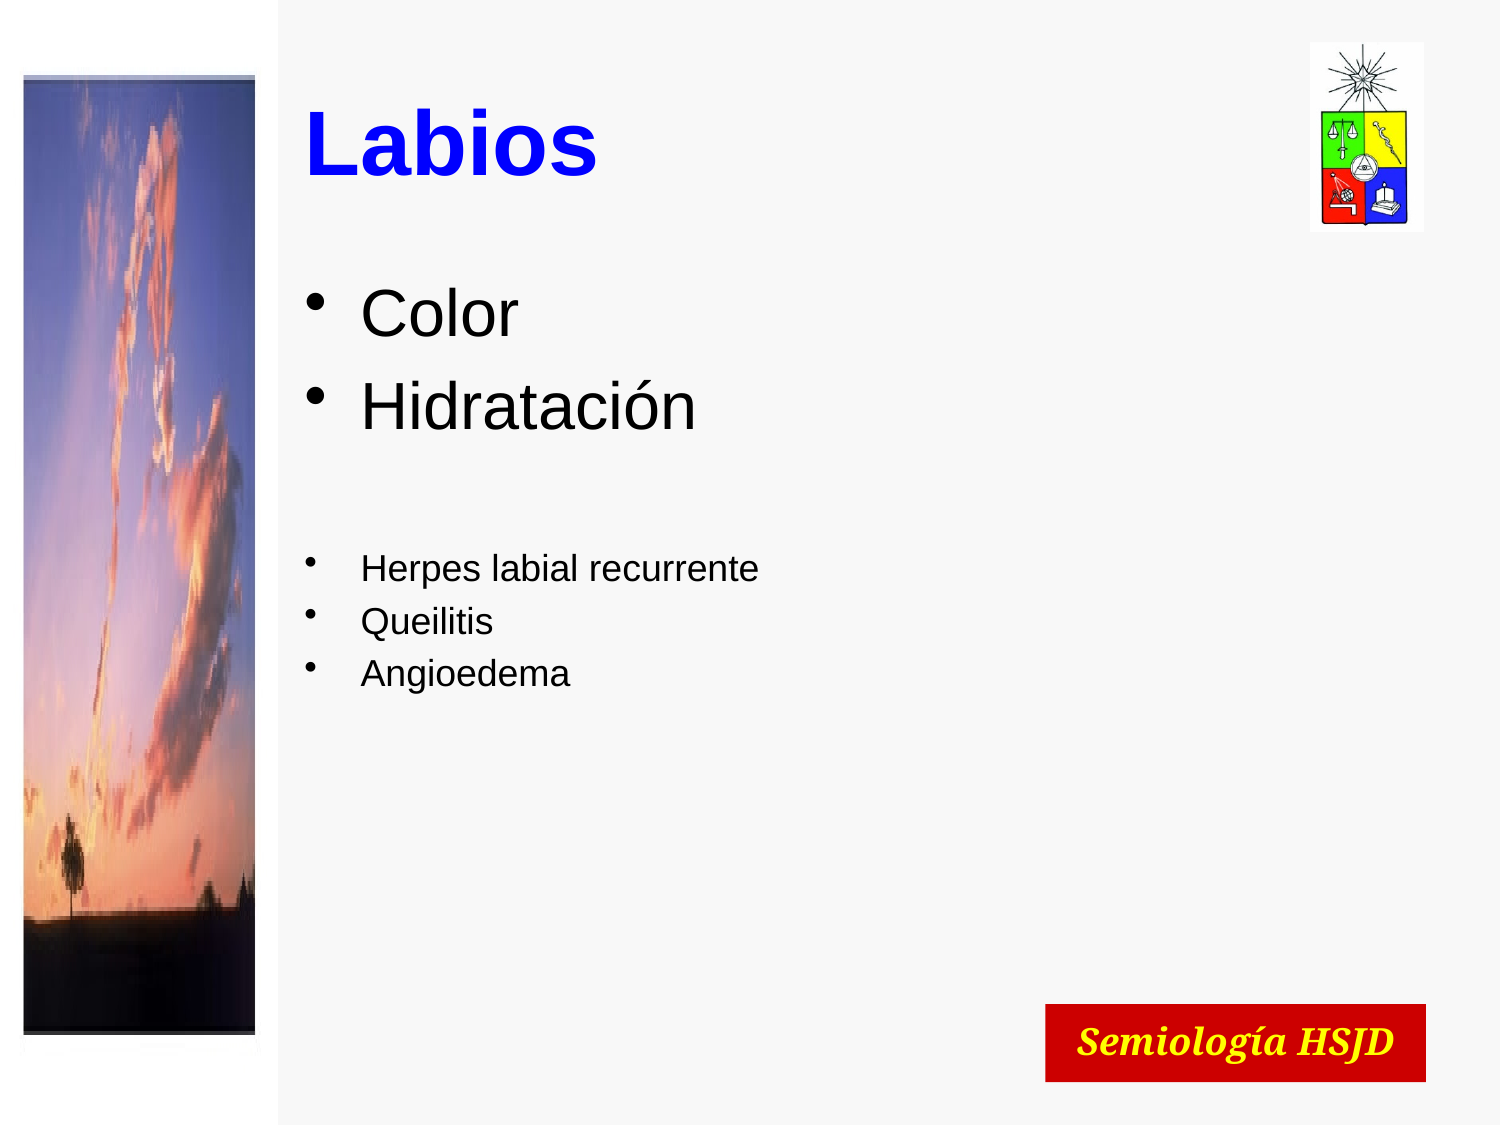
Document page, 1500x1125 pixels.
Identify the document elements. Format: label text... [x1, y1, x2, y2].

title Labios [289, 45, 1425, 233]
footer Semiología HSJD [1045, 1004, 1426, 1083]
picture [0, 0, 278, 1125]
list Color Hidratación Herpes labial recurrente Queilitis Angioedema [289, 262, 1425, 1005]
